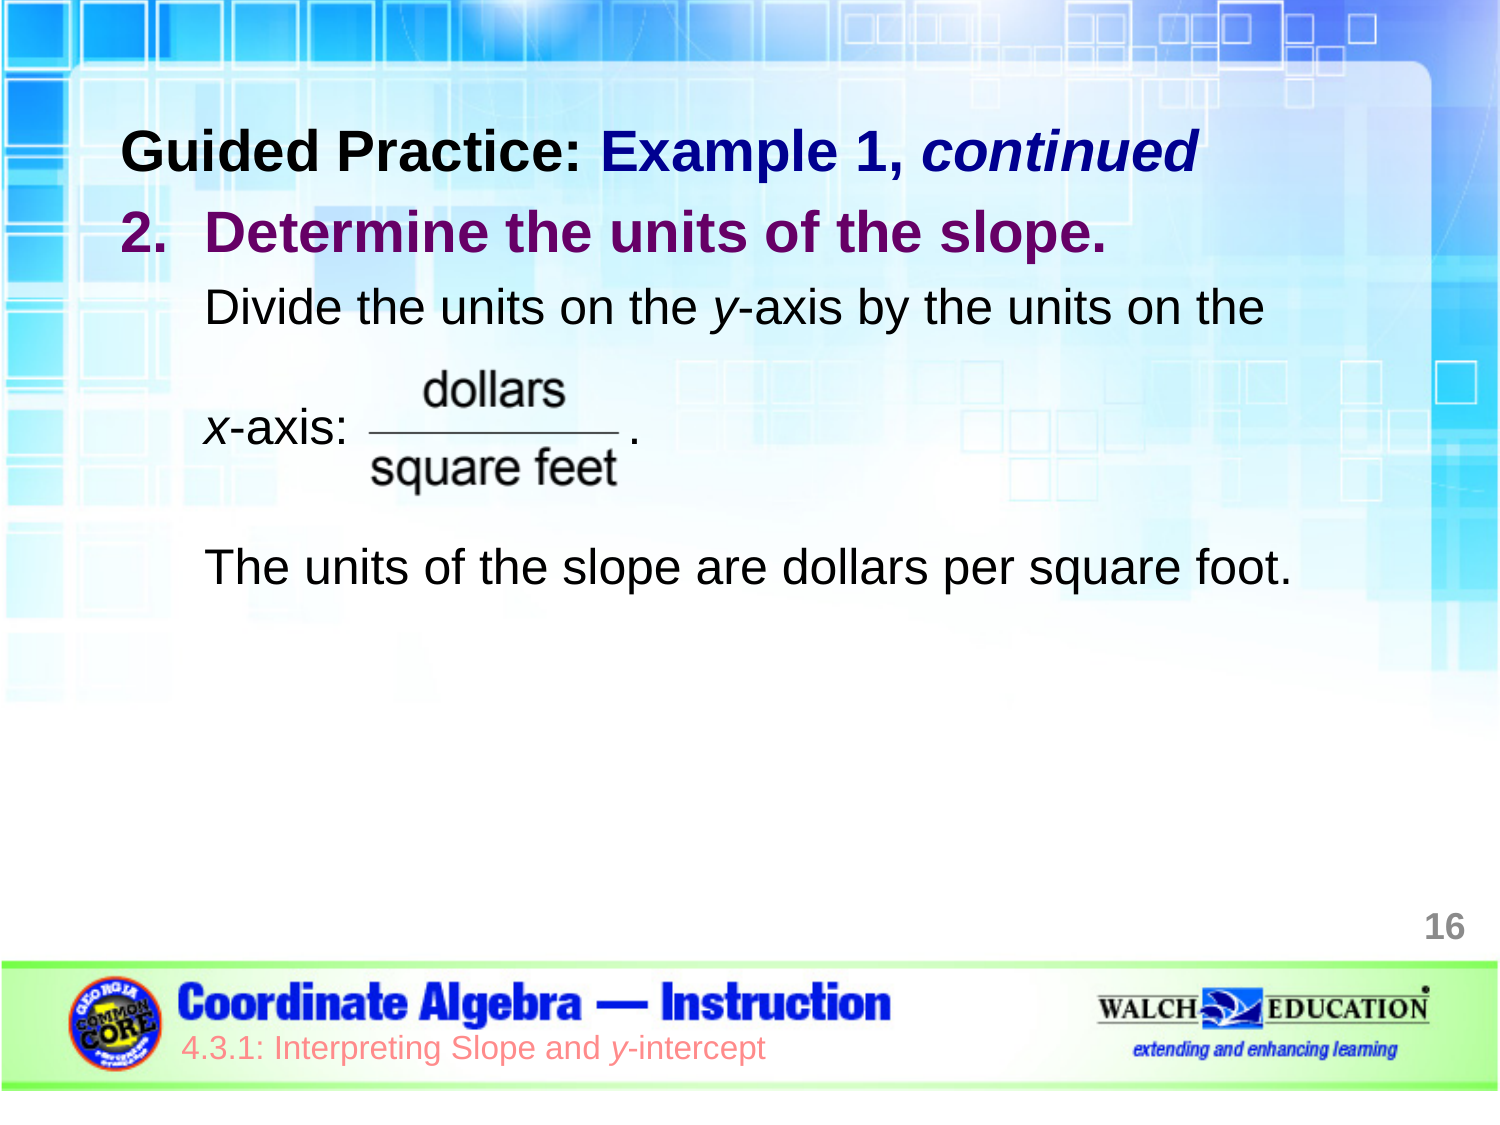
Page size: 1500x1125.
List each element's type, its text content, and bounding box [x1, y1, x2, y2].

picture [1, 0, 1500, 1091]
subtitle Guided Practice: Example 1, continued Determine the units of the slope. Divide the units on the y-axis by the units on the x-axis: . The units of the slope are dollars per square foot. [105, 105, 1395, 925]
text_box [366, 356, 621, 499]
slide_number 16 [1361, 901, 1481, 949]
footer 4.3.1: Interpreting Slope and y-intercept [166, 1024, 1080, 1069]
